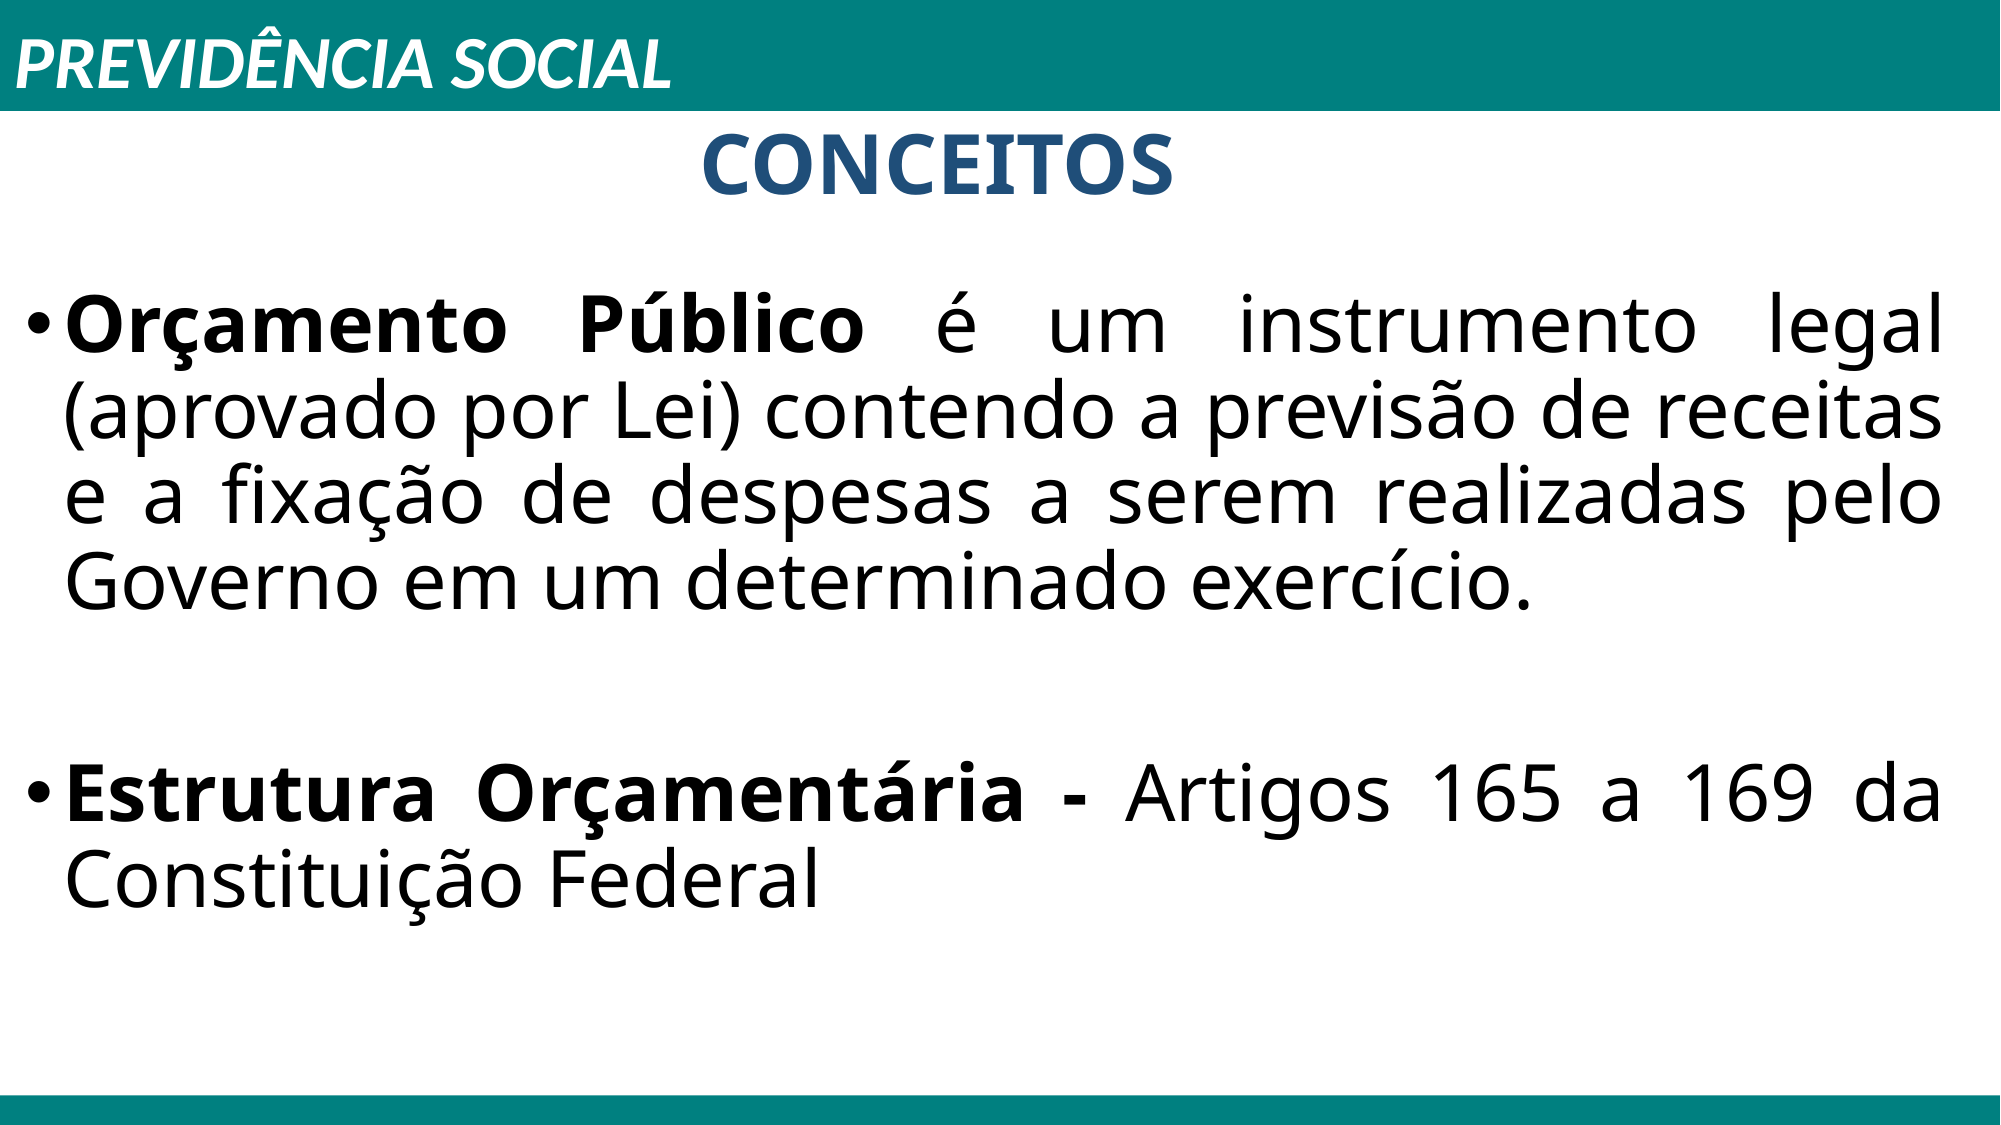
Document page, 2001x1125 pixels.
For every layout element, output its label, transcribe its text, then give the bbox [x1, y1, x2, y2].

text_box [0, 1095, 2000, 1125]
list Orçamento Público é um instrumento legal (aprovado por Lei) contendo a previsão de receitas e a fixação de despesas a serem realizadas pelo Governo em um determinado exercício. Estrutura Orçamentária - Artigos 165 a 169 da Constituição Federal [10, 276, 1961, 1096]
text_box CONCEITOS [303, 100, 1571, 222]
text_box PREVIDÊNCIA SOCIAL [0, 0, 2000, 111]
